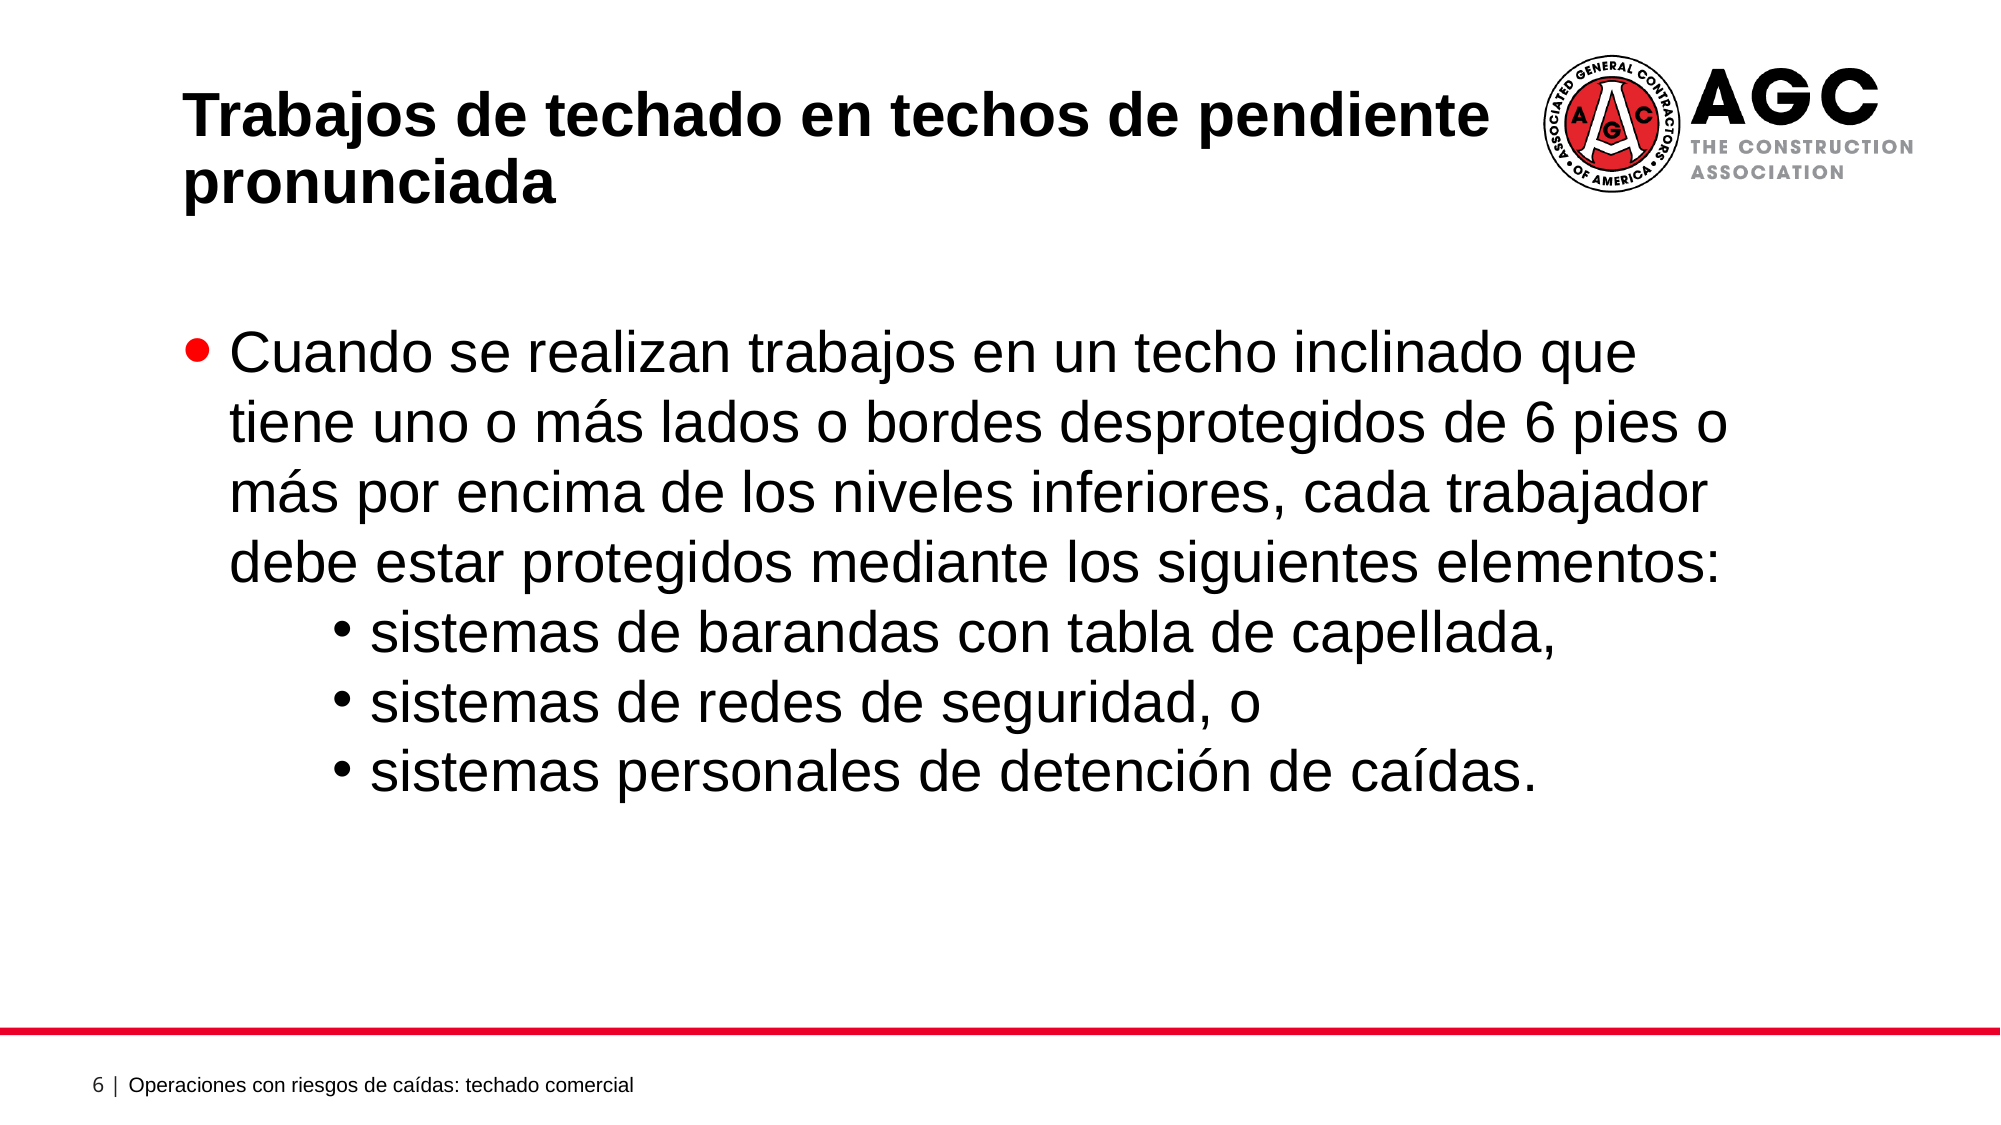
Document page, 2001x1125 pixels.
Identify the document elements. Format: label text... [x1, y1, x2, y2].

text_box Operaciones con riesgos de caídas: techado comercial [113, 1064, 1200, 1125]
list Cuando se realizan trabajos en un techo inclinado que tiene uno o más lados o bordes desprotegidos de 6 pies o más por encima de los niveles inferiores, cada trabajador debe estar protegidos mediante los siguientes elementos: sistemas de barandas con tabla de capellada, sistemas de redes de seguridad, o sistemas personales de detención de caídas. [168, 307, 1753, 851]
title Trabajos de techado en techos de pendiente pronunciada [168, 75, 1539, 226]
picture [1538, 48, 1917, 199]
